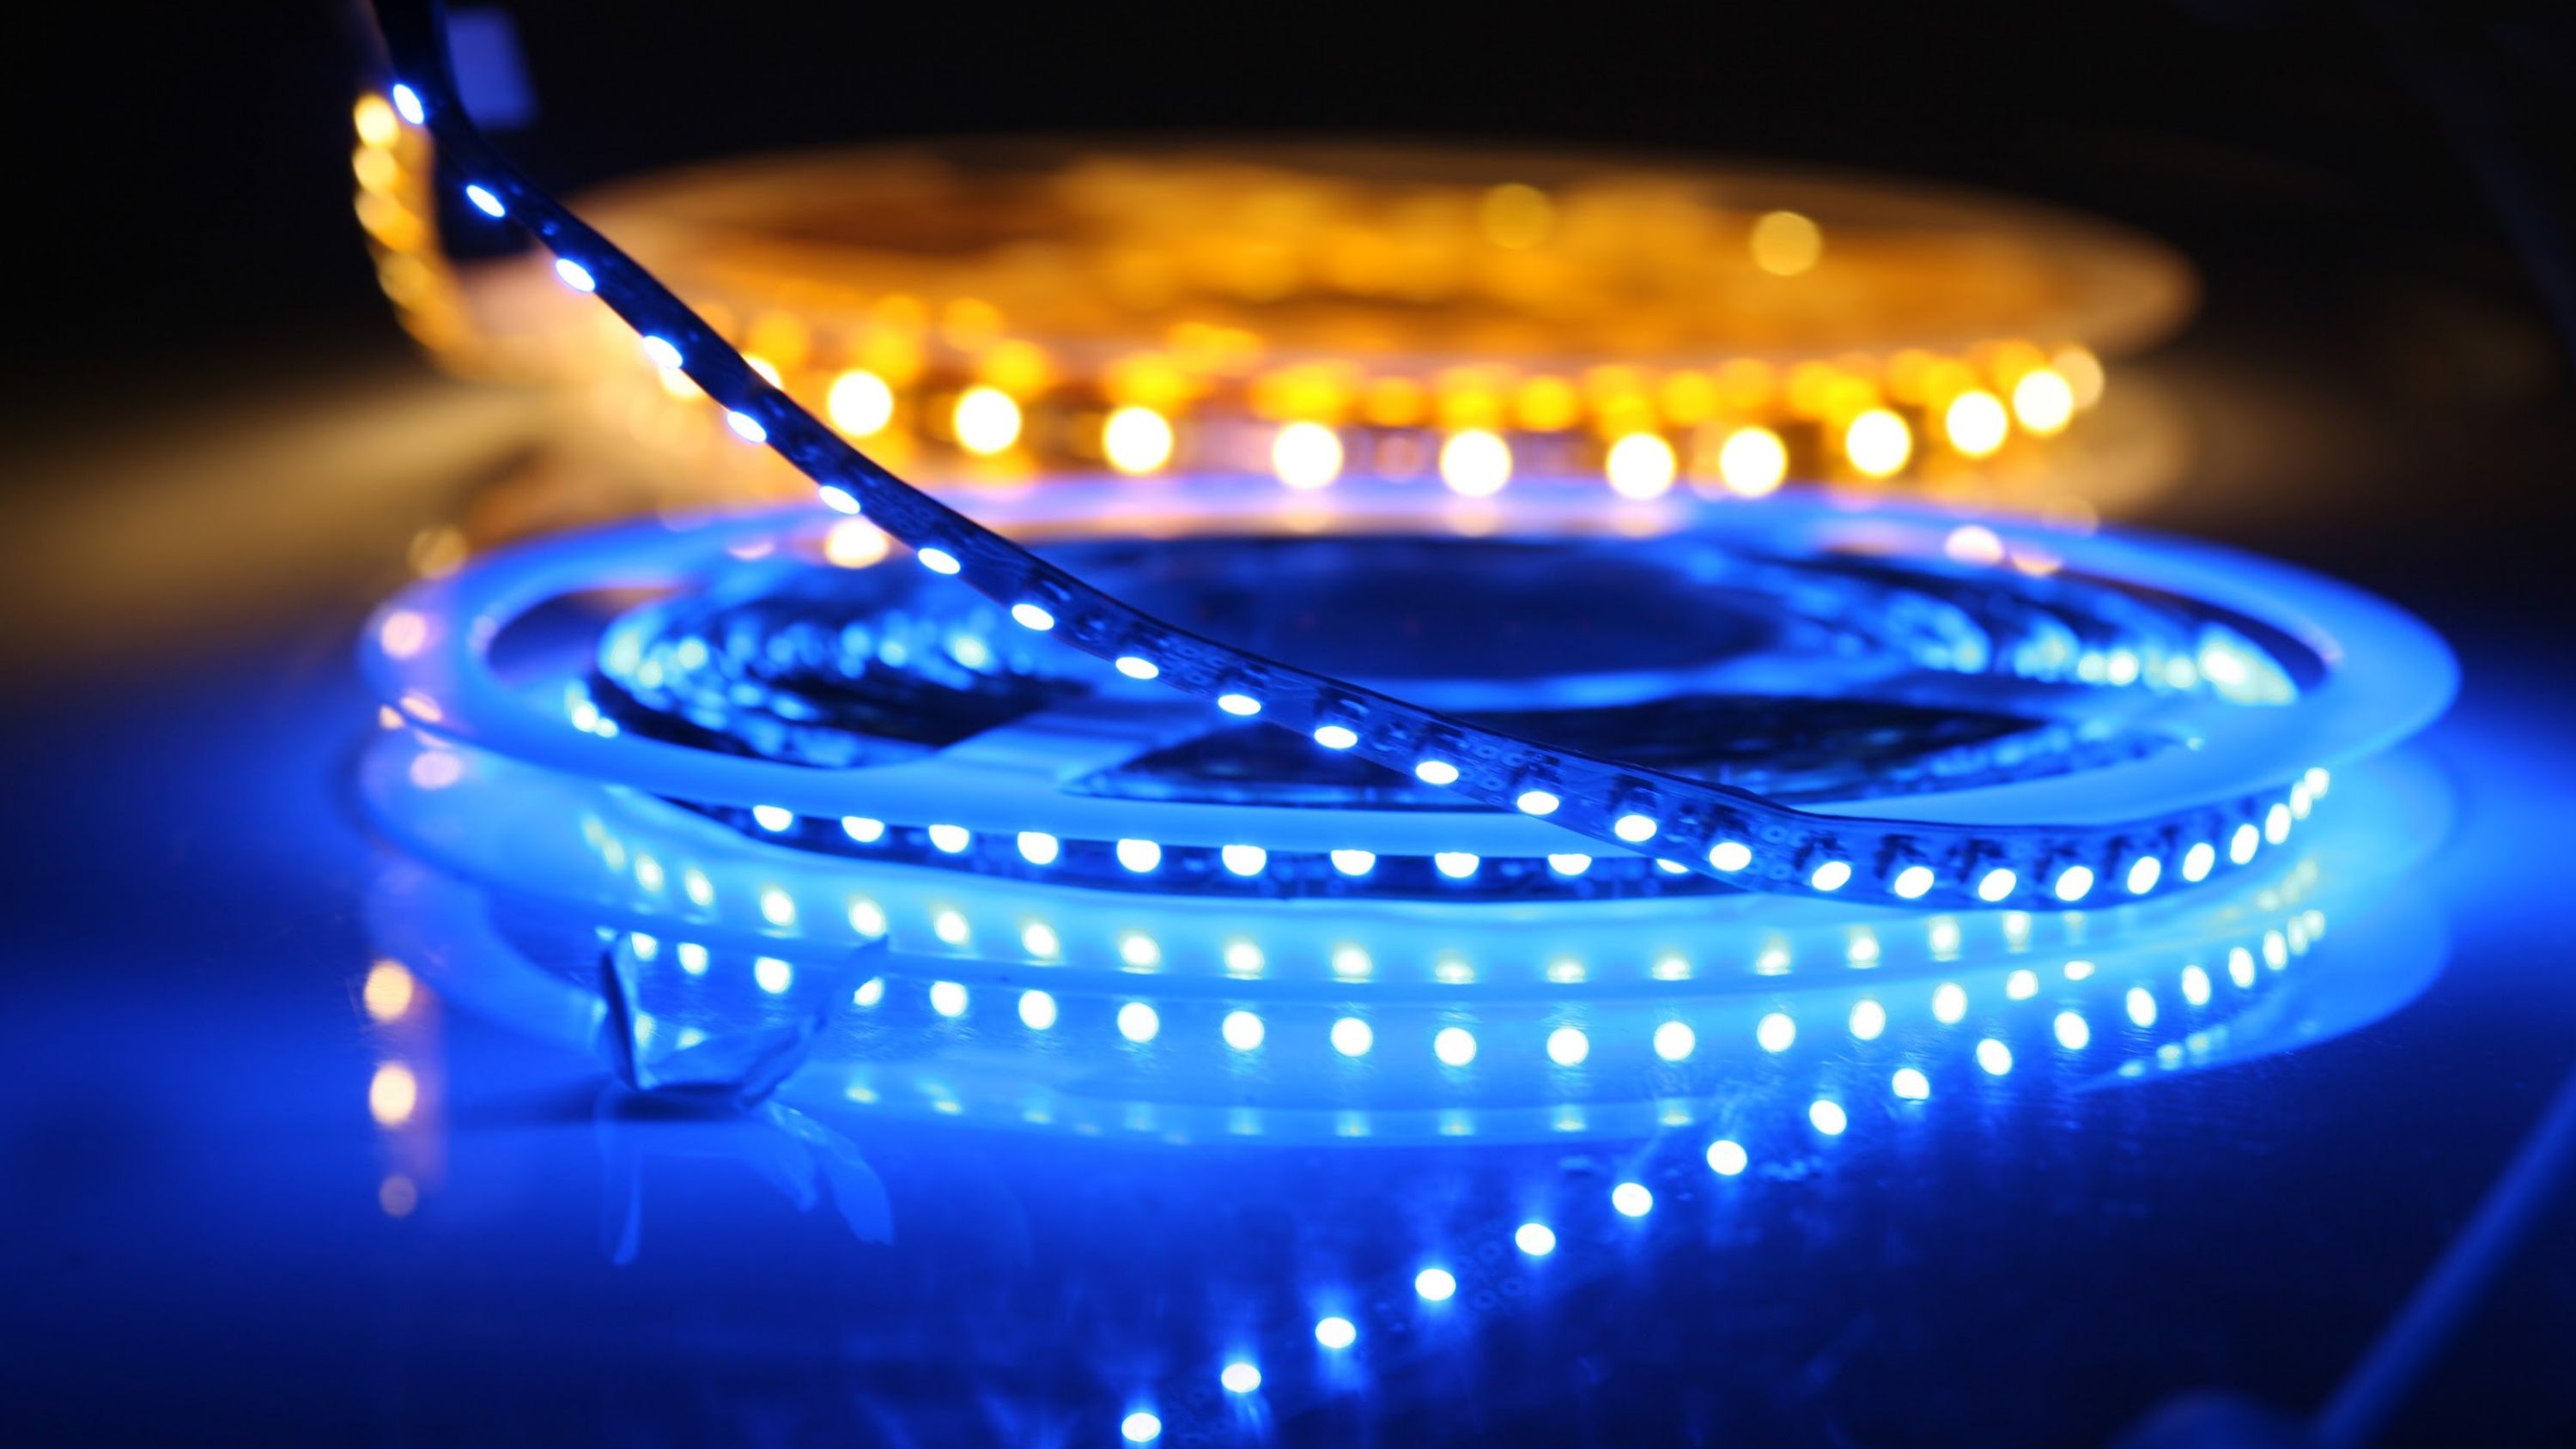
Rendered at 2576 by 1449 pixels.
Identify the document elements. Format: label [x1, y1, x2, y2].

text_box [0, 0, 2576, 1449]
